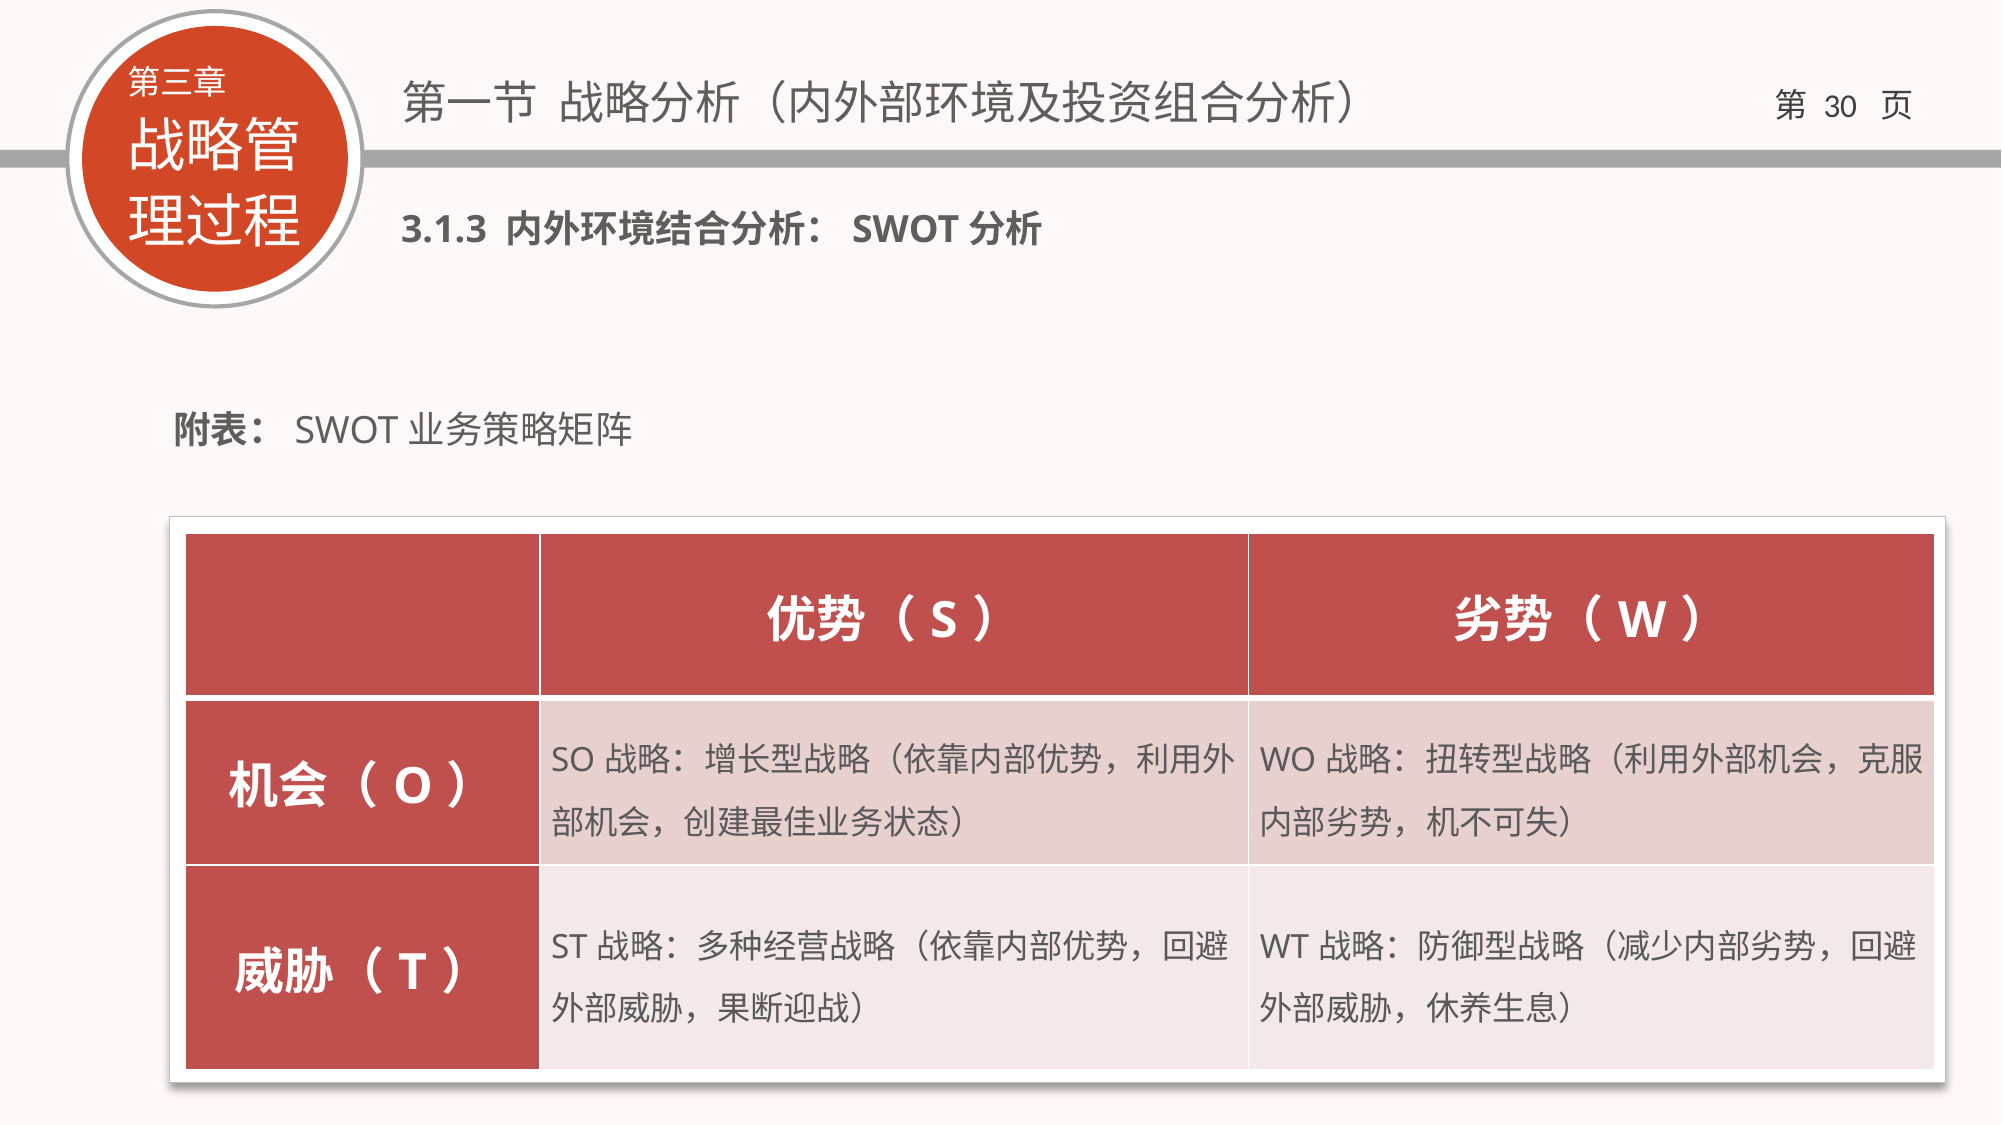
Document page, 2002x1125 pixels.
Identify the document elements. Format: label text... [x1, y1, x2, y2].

table_header 优势（S） [541, 534, 1248, 695]
text_box 附表：SWOT业务策略矩阵 [158, 385, 1961, 459]
table_cell SO战略：增长型战略（依靠内部优势，利用外部机会，创建最佳业务状态） [541, 701, 1248, 864]
table_cell 机会（O） [186, 701, 539, 864]
text_box [168, 516, 1946, 1083]
table_header 劣势（W） [1249, 534, 1934, 695]
table_header [186, 534, 539, 695]
table_cell WT战略：防御型战略（减少内部劣势，回避外部威胁，休养生息） [1249, 866, 1934, 1069]
table_cell 威胁（T） [186, 866, 539, 1069]
table_cell WO战略：扭转型战略（利用外部机会，克服内部劣势，机不可失） [1249, 701, 1934, 864]
table_cell ST战略：多种经营战略（依靠内部优势，回避外部威胁，果断迎战） [541, 866, 1248, 1069]
text_box 3.1.3 内外环境结合分析：SWOT分析 [386, 184, 1426, 258]
